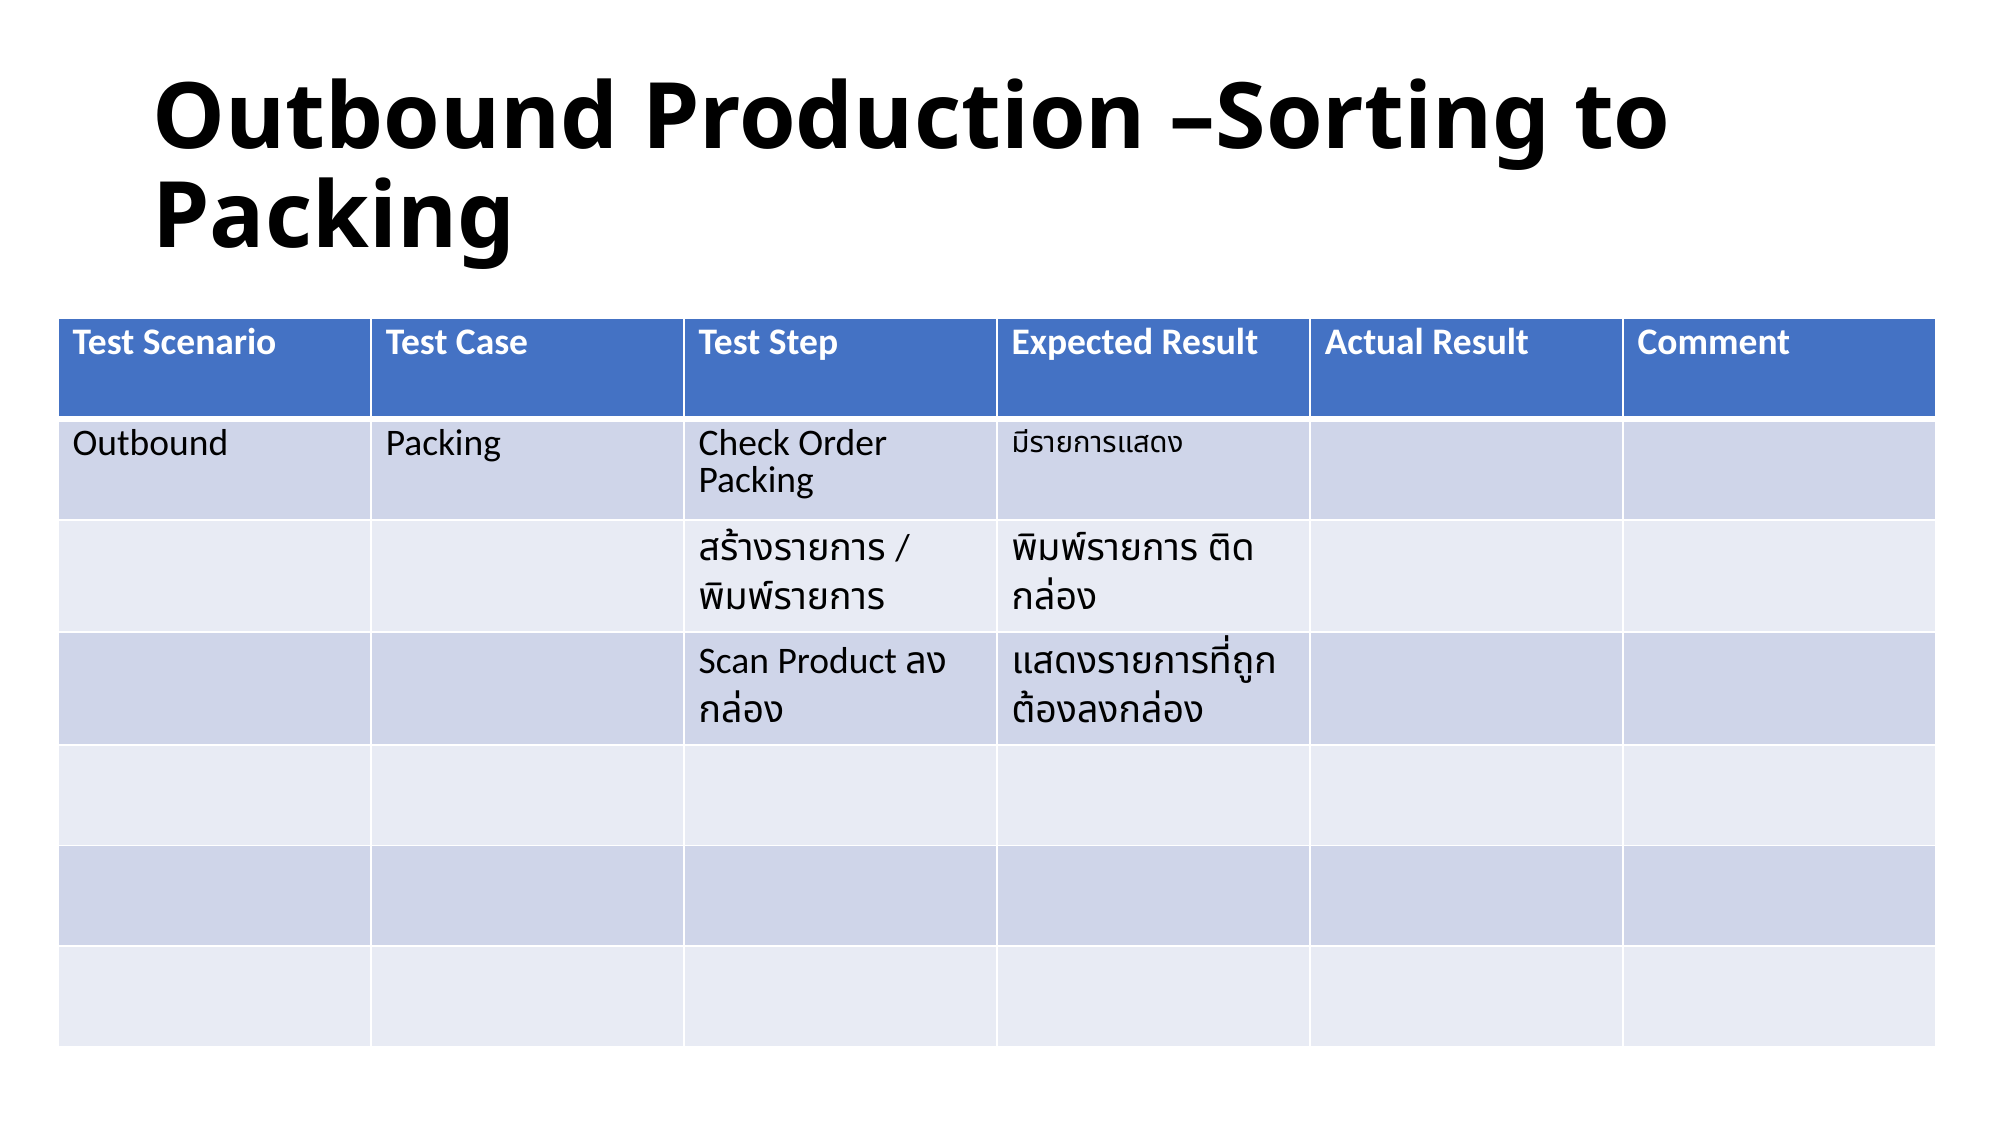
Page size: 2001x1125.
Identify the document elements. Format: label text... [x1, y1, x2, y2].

table_cell มีรายการแสดง [998, 422, 1309, 519]
table_cell [372, 746, 683, 845]
table_header Test Step [685, 319, 996, 416]
table_cell [685, 947, 996, 1046]
table_header Test Scenario [59, 319, 370, 416]
table_cell [59, 846, 370, 945]
table_header Actual Result [1311, 319, 1622, 416]
table_cell [59, 521, 370, 631]
table_cell แสดงรายการที่ถูกต้องลงกล่อง [998, 633, 1309, 744]
table_cell [372, 521, 683, 631]
table_cell สร้างรายการ / พิมพ์รายการ [685, 521, 996, 631]
table_cell [998, 846, 1309, 945]
table_cell [1311, 746, 1622, 845]
table_cell [1624, 947, 1935, 1046]
table_cell [1624, 633, 1935, 744]
table_cell [59, 947, 370, 1046]
table_header Expected Result [998, 319, 1309, 416]
table_cell [372, 947, 683, 1046]
table_cell [1624, 422, 1935, 519]
table_cell [998, 746, 1309, 845]
title Outbound Production –Sorting to Packing [137, 59, 1863, 278]
table_header Test Case [372, 319, 683, 416]
table_cell [59, 746, 370, 845]
table_cell Packing [372, 422, 683, 519]
table_cell [1624, 521, 1935, 631]
table_cell [685, 746, 996, 845]
table_cell Scan Product ลงกล่อง [685, 633, 996, 744]
table_cell [372, 846, 683, 945]
table_cell [1311, 947, 1622, 1046]
table_cell [998, 947, 1309, 1046]
table_cell [685, 846, 996, 945]
table_cell [372, 633, 683, 744]
table_cell Outbound [59, 422, 370, 519]
table_cell [1311, 422, 1622, 519]
table_cell [1311, 846, 1622, 945]
table_cell พิมพ์รายการ ติดกล่อง [998, 521, 1309, 631]
table_cell [1624, 846, 1935, 945]
table_cell Check Order Packing [685, 422, 996, 519]
table_cell [59, 633, 370, 744]
table_cell [1311, 633, 1622, 744]
table_cell [1624, 746, 1935, 845]
table_header Comment [1624, 319, 1935, 416]
table_cell [1311, 521, 1622, 631]
